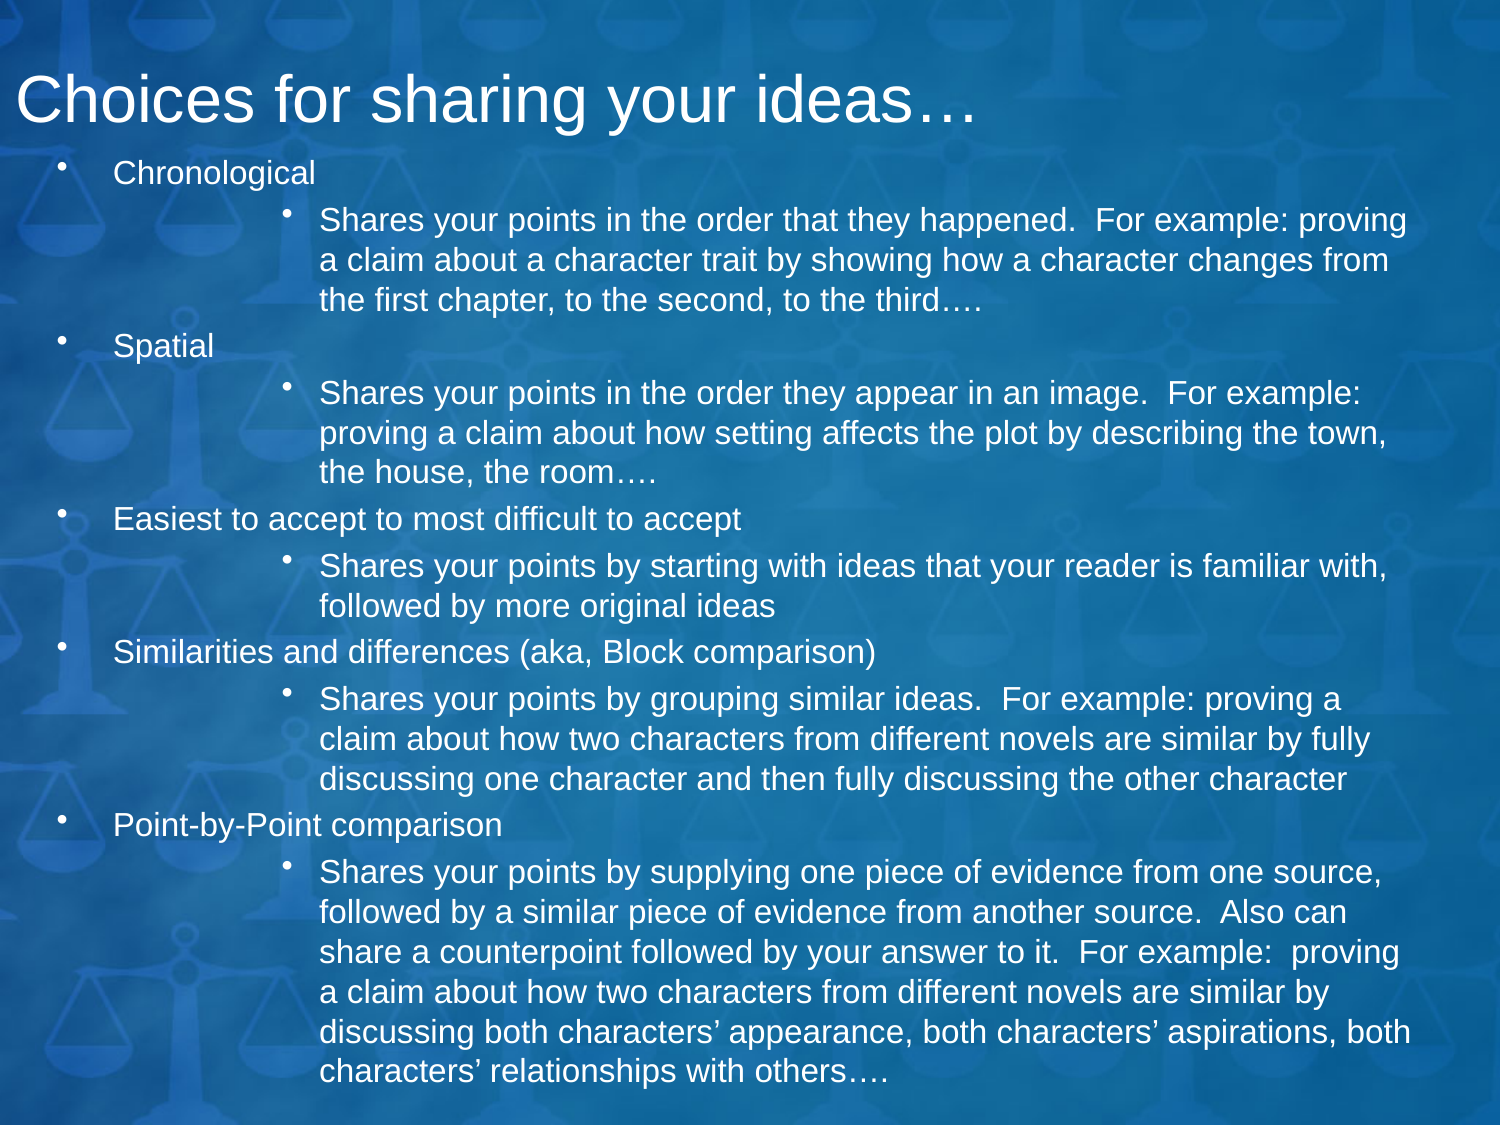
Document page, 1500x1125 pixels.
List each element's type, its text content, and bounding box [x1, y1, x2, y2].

list Chronological Shares your points in the order that they happened. For example: proving a claim about a character trait by showing how a character changes from the first chapter, to the second, to the third…. Spatial Shares your points in the order they appear in an image. For example: proving a claim about how setting affects the plot by describing the town, the house, the room…. Easiest to accept to most difficult to accept Shares your points by starting with ideas that your reader is familiar with, followed by more original ideas Similarities and differences (aka, Block comparison) Shares your points by grouping similar ideas. For example: proving a claim about how two characters from different novels are similar by fully discussing one character and then fully discussing the other character Point-by-Point comparison Shares your points by supplying one piece of evidence from one source, followed by a similar piece of evidence from another source. Also can share a counterpoint followed by your answer to it. For example: proving a claim about how two characters from different novels are similar by discussing both characters’ appearance, both characters’ aspirations, both characters’ relationships with others…. [41, 143, 1442, 1109]
picture [0, 0, 1500, 1125]
title Choices for sharing your ideas… [0, 33, 1455, 144]
